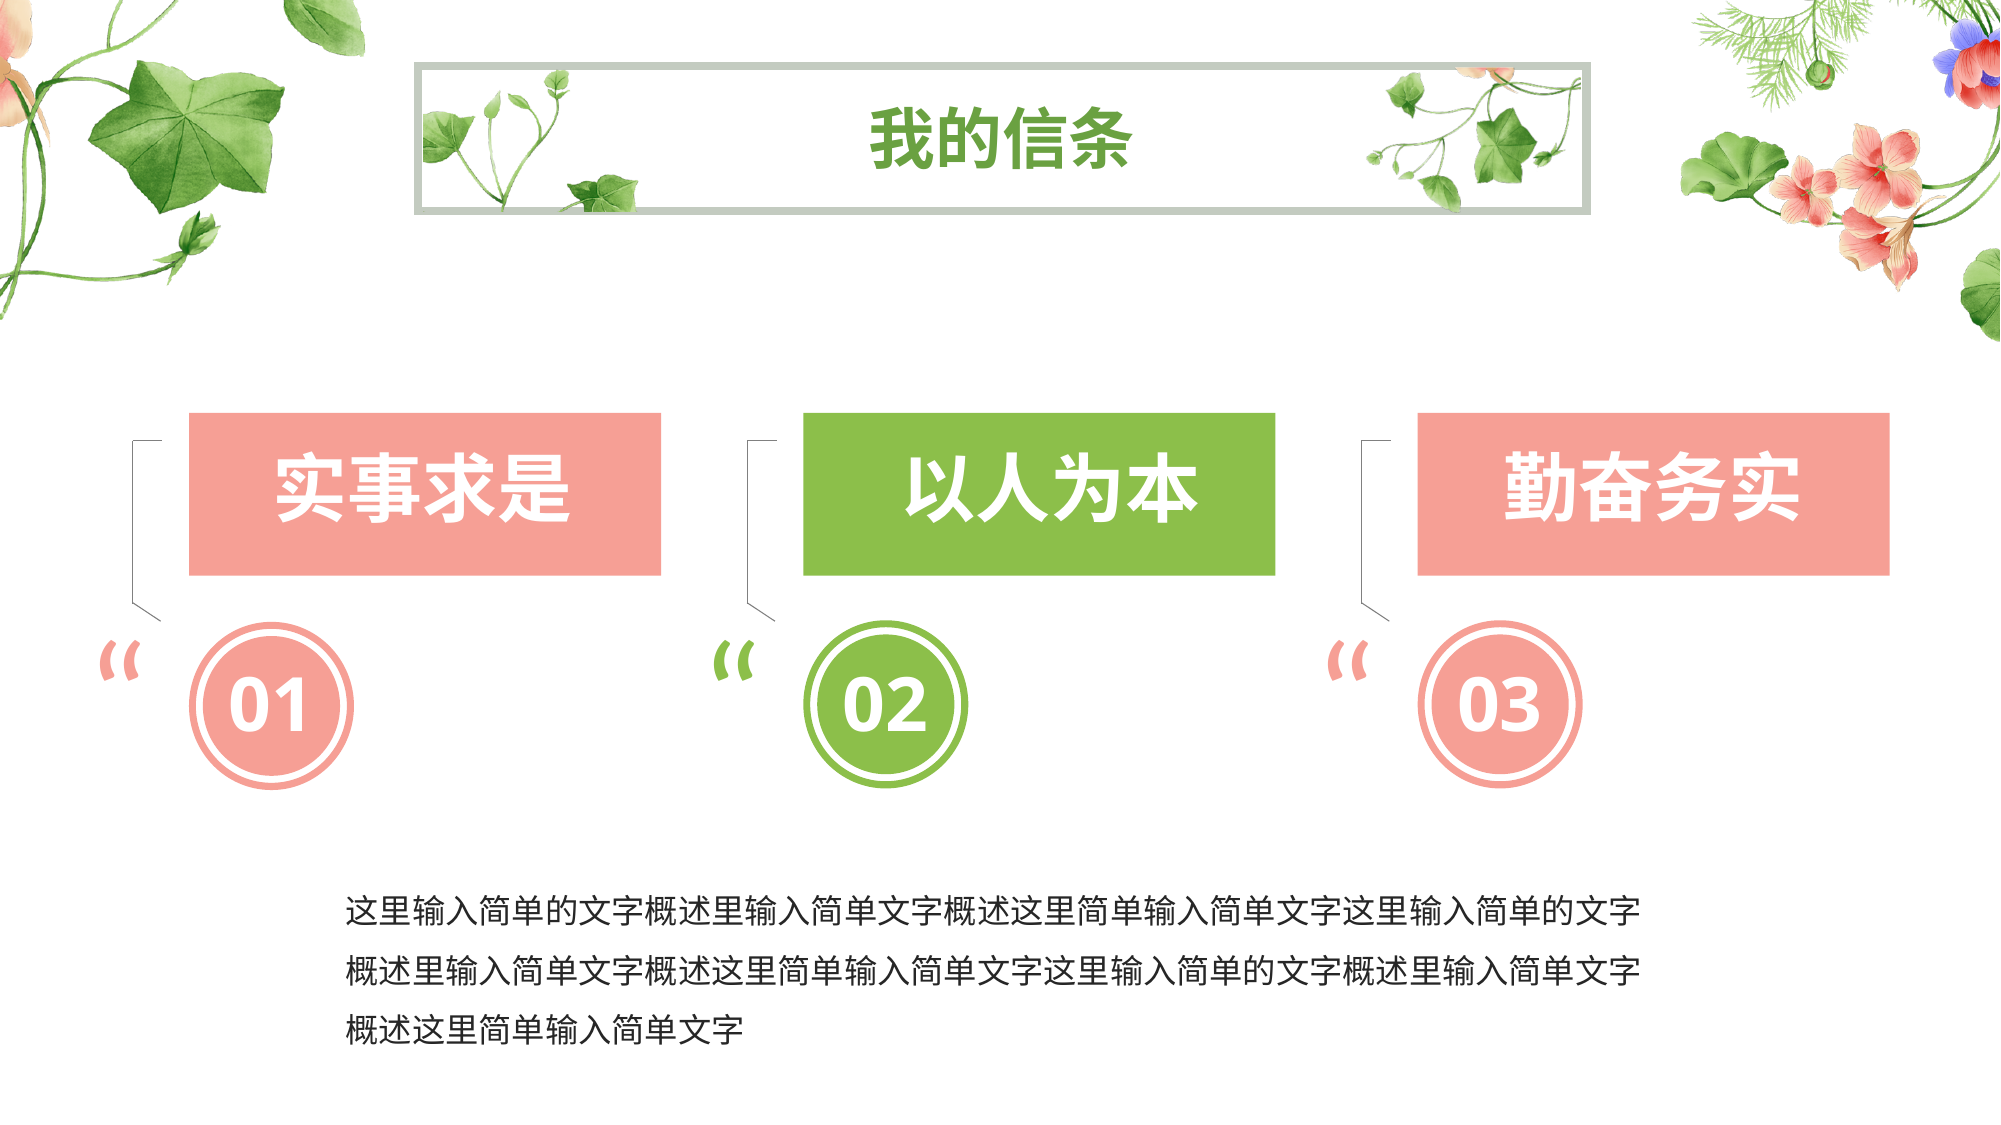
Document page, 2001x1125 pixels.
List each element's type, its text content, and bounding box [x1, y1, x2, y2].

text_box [1417, 412, 1890, 576]
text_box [188, 621, 354, 791]
picture [0, 0, 389, 327]
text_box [803, 620, 969, 789]
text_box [1417, 620, 1583, 789]
picture [423, 52, 646, 212]
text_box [189, 412, 662, 576]
picture [1362, 33, 1581, 254]
text_box 这里输入简单的文字概述里输入简单文字概述这里简单输入简单文字这里输入简单的文字概述里输入简单文字概述这里简单输入简单文字这里输入简单的文字概述里输入简单文字概述这里简单输入简单文字 [331, 862, 1682, 1125]
text_box 我的信条 [853, 89, 1151, 185]
text_box [646, 65, 1395, 212]
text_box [26, 440, 209, 789]
text_box [417, 65, 423, 212]
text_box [1255, 440, 1438, 789]
picture [1672, 0, 2000, 347]
text_box [1548, 65, 1587, 212]
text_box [641, 440, 823, 789]
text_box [803, 412, 1276, 576]
